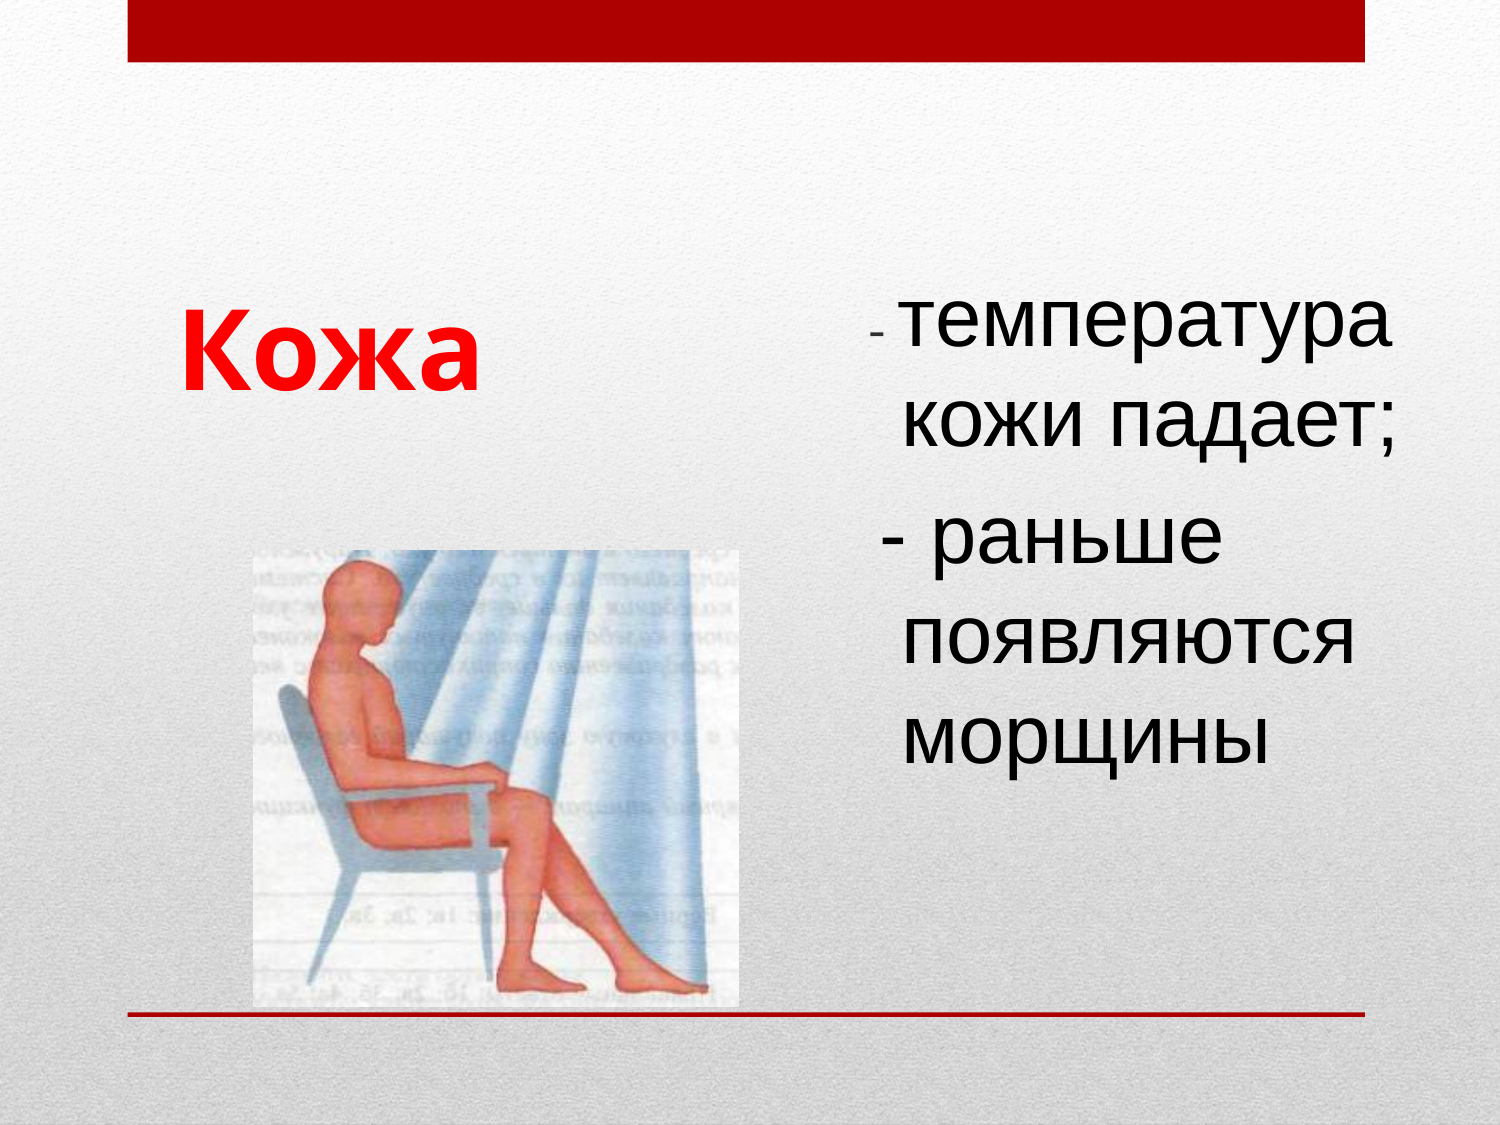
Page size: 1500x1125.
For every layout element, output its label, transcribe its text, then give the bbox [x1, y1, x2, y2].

title Кожа [0, 231, 662, 421]
list - температура кожи падает; - раньше появляются морщины [841, 120, 1500, 923]
picture [253, 549, 739, 1008]
